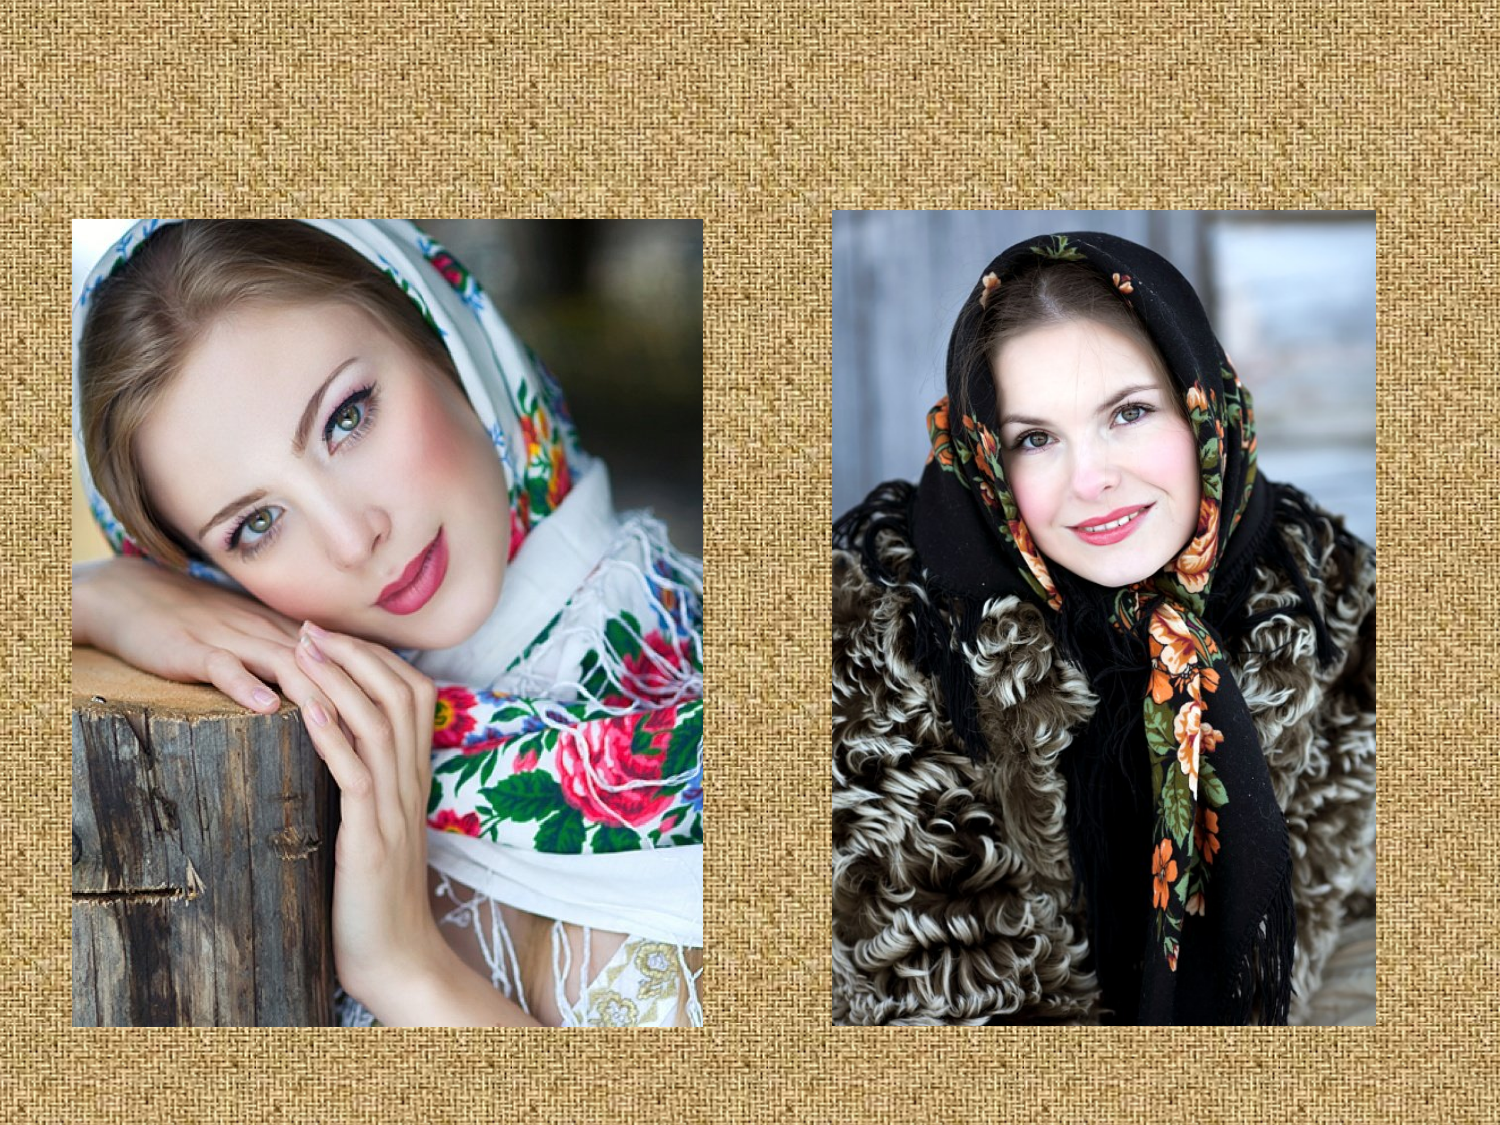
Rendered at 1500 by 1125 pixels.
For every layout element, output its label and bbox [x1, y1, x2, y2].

list [832, 209, 1377, 1026]
picture [0, 0, 1500, 1125]
list [72, 219, 703, 1027]
